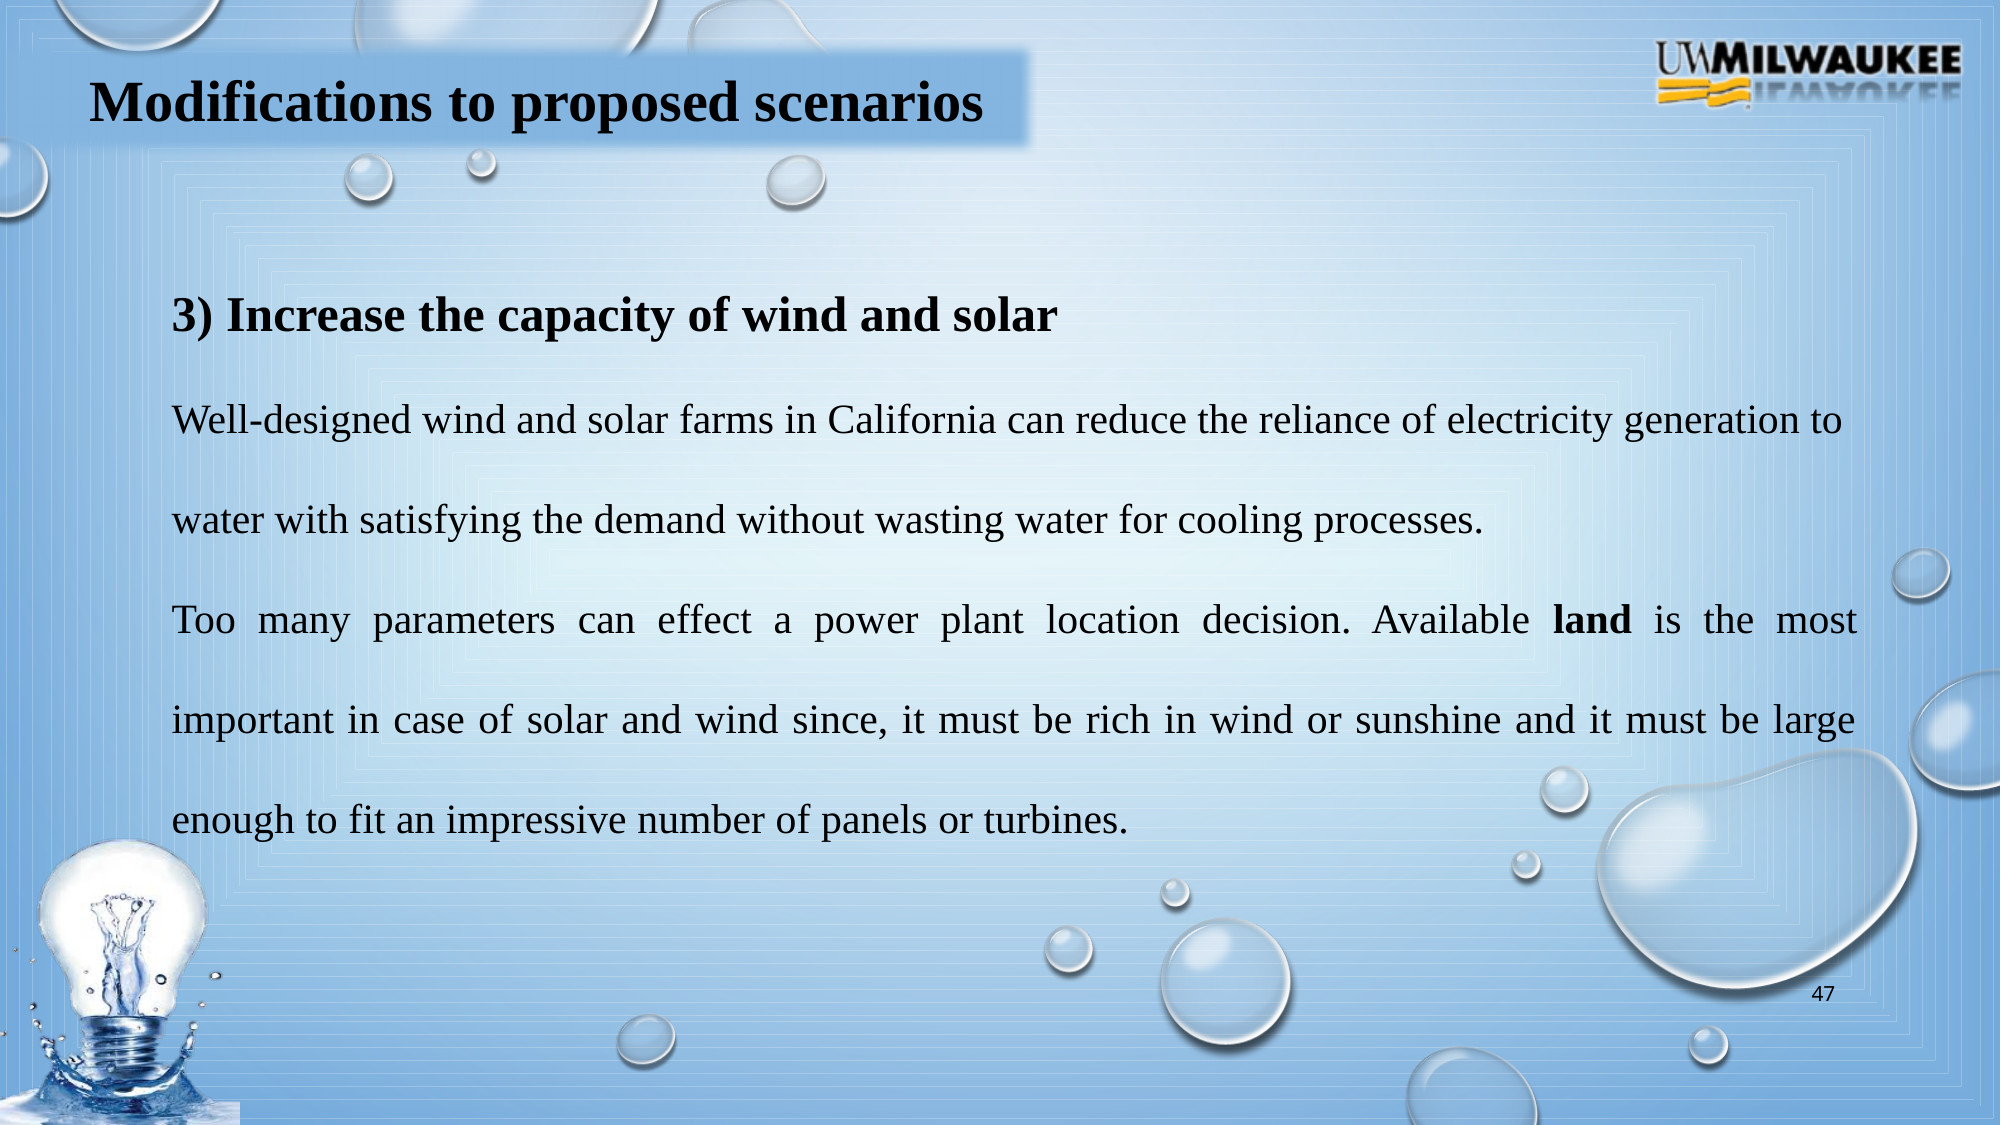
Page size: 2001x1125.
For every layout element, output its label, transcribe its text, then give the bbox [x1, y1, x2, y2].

slide_number 47 [1724, 965, 1851, 1025]
text_box 3) Increase the capacity of wind and solar Well-designed wind and solar farms in California can reduce the reliance of electricity generation to water with satisfying the demand without wasting water for cooling processes. Too many parameters can effect a power plant location decision. Available land is the most important in case of solar and wind since, it must be rich in wind or sunshine and it must be large enough to fit an impressive number of panels or turbines. [156, 274, 1873, 849]
picture [0, 0, 2000, 1125]
text_box Modifications to proposed scenarios [16, 57, 1021, 139]
